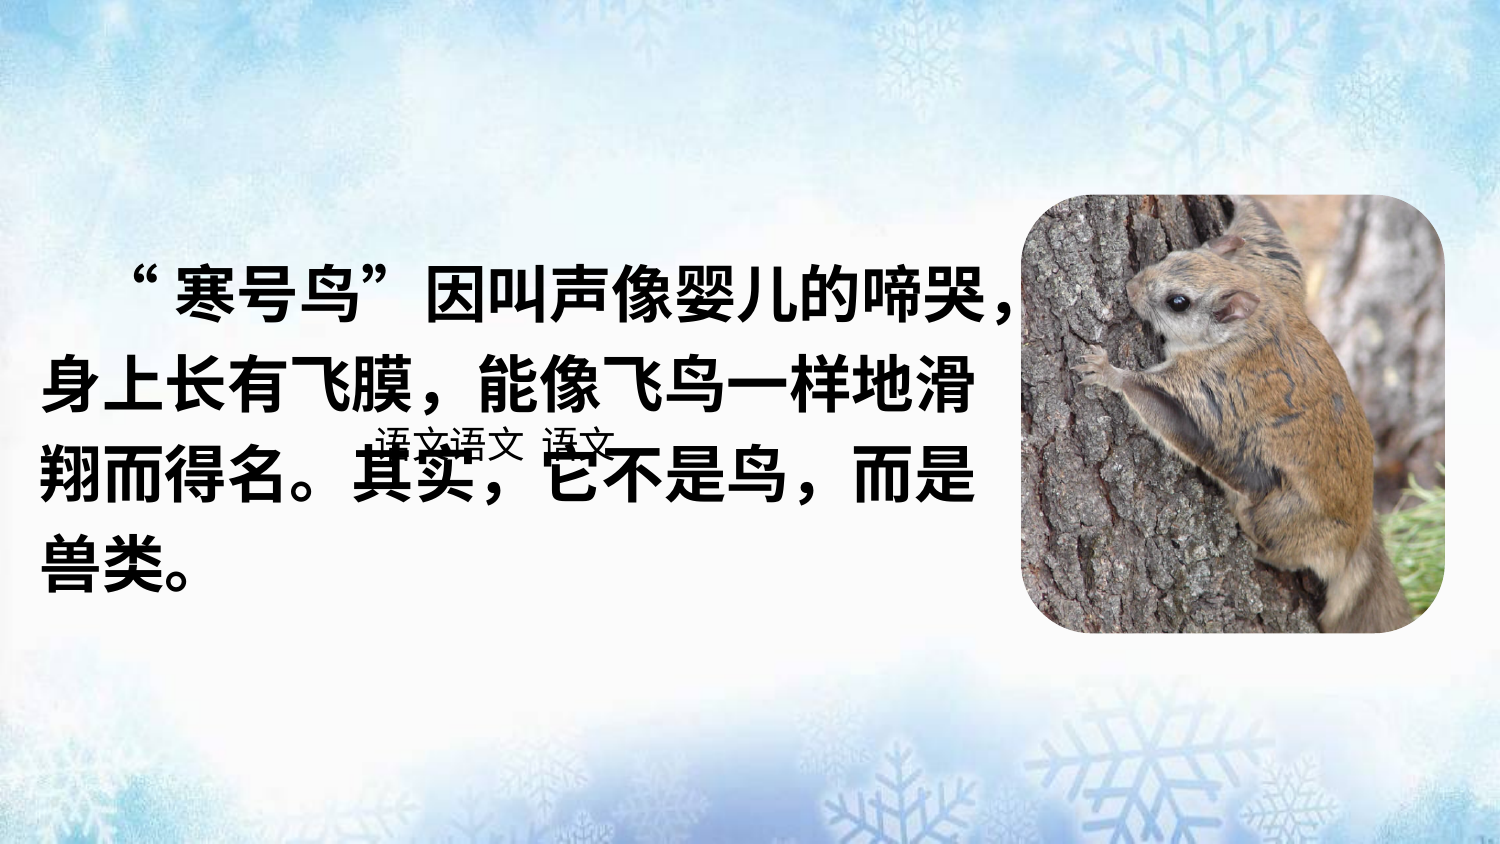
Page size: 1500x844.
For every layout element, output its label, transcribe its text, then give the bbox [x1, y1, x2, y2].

picture [0, 0, 1500, 844]
text_box 语文语文 语文 [359, 279, 1015, 474]
text_box “寒号鸟”因叫声像婴儿的啼哭，身上长有飞膜，能像飞鸟一样地滑翔而得名。其实，它不是鸟，而是兽类。 [24, 232, 1014, 607]
